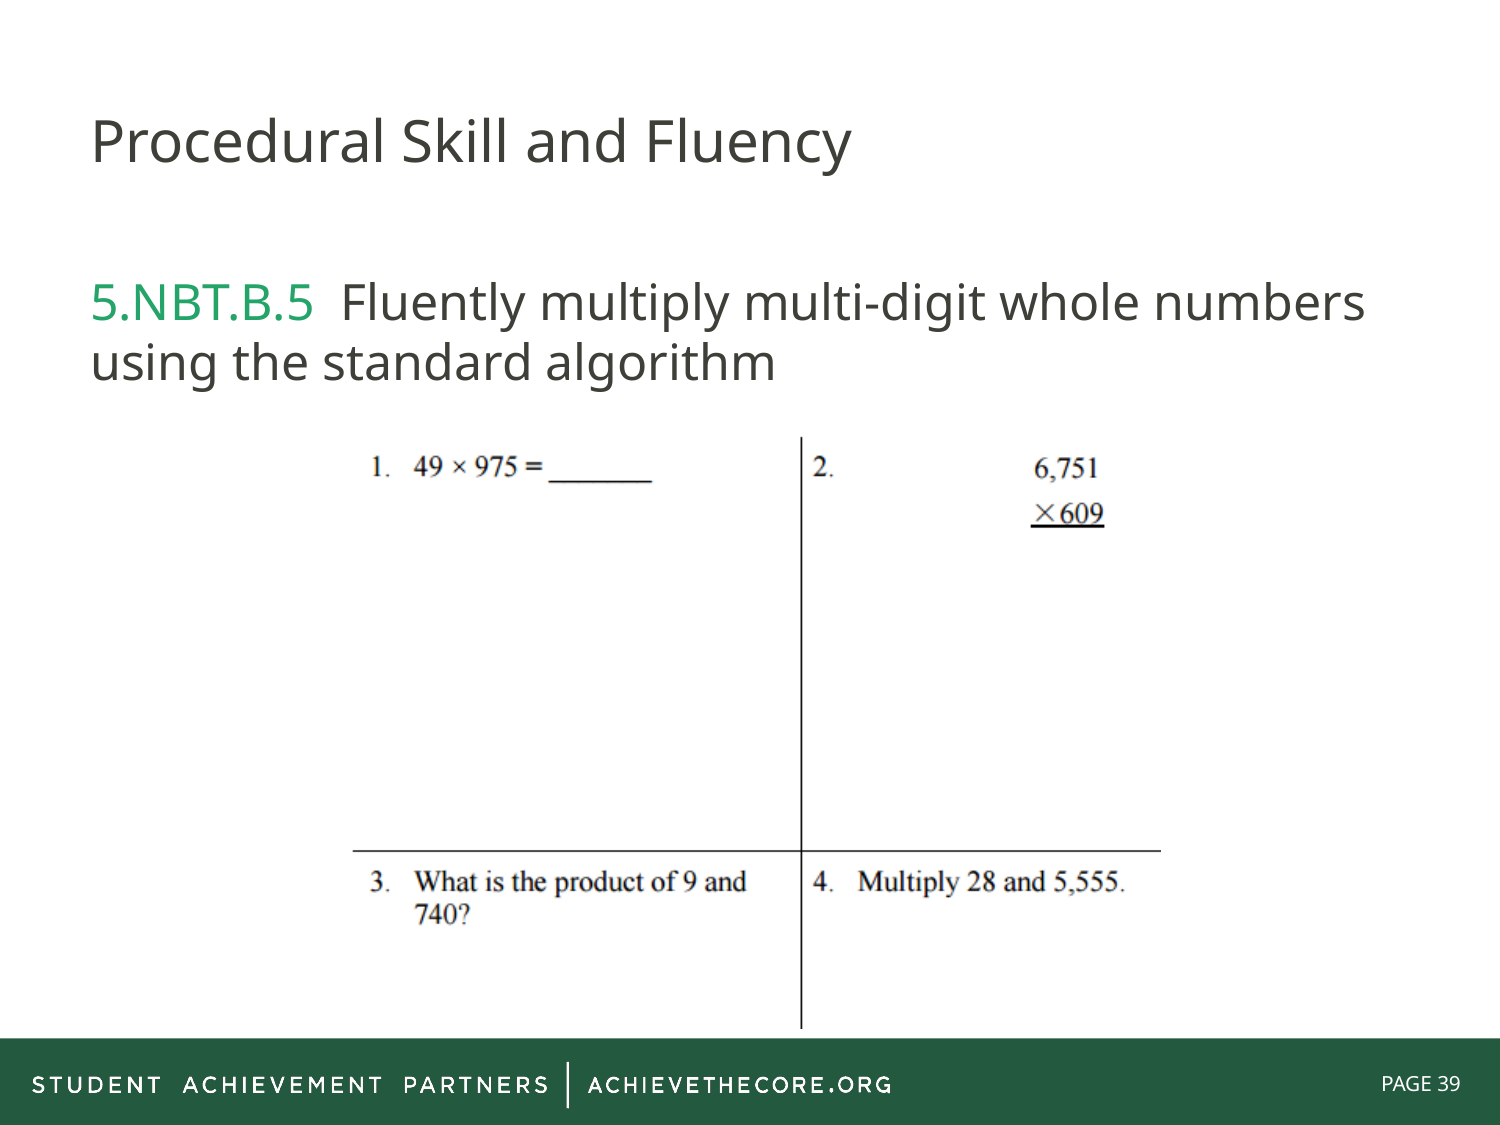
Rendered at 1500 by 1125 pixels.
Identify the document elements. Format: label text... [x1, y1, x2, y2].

picture [339, 431, 1161, 1029]
title Procedural Skill and Fluency [75, 45, 1425, 233]
picture [12, 1055, 911, 1112]
list 5.NBT.B.5 Fluently multiply multi-digit whole numbers using the standard algorithm [75, 262, 1425, 1005]
